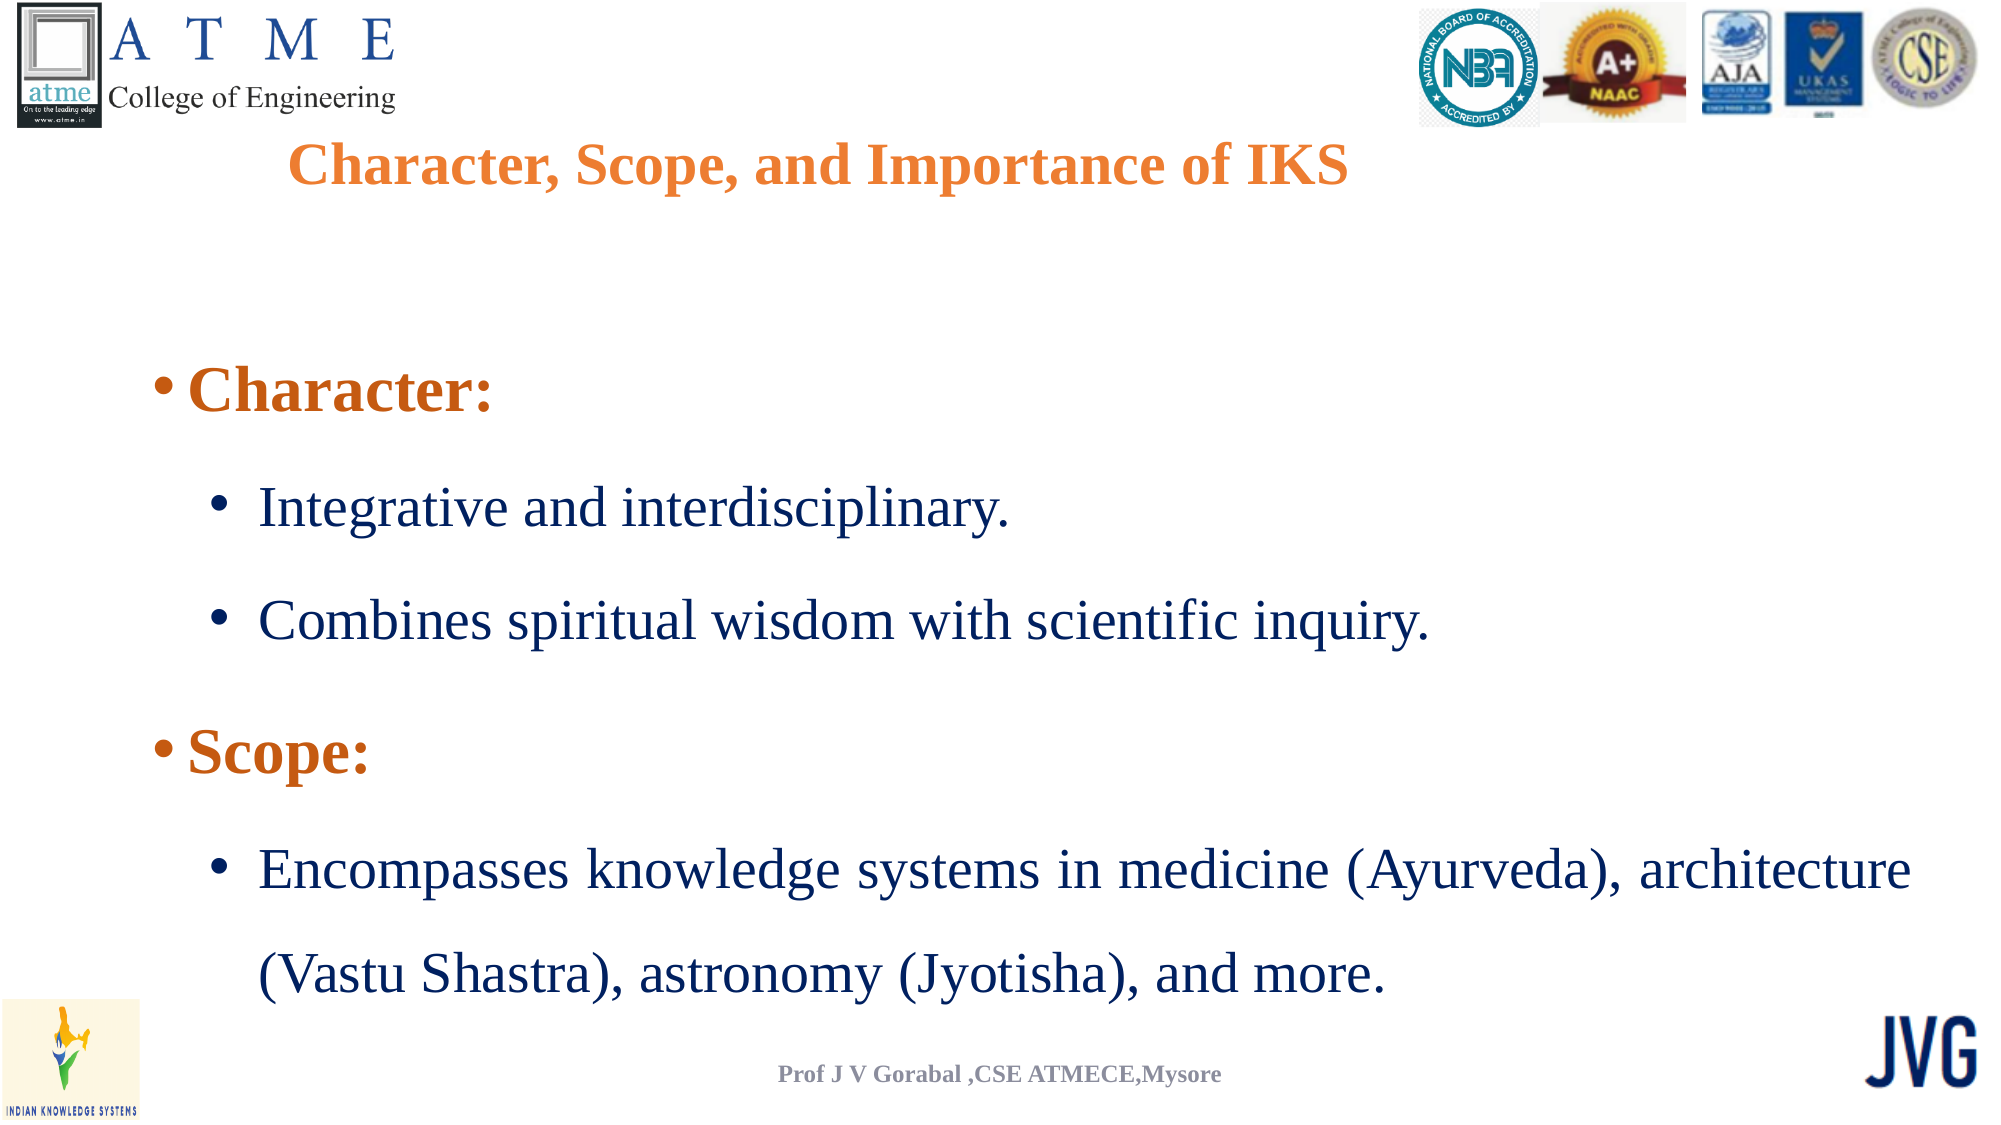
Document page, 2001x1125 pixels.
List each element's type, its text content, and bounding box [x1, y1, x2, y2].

title Character, Scope, and Importance of IKS [137, 59, 1863, 278]
picture [1419, 2, 1687, 59]
picture [1702, 2, 1983, 118]
picture [2, 999, 140, 1120]
picture [1494, 17, 1502, 25]
list Character: Integrative and interdisciplinary. Combines spiritual wisdom with scientific inquiry. Scope: Encompasses knowledge systems in medicine (Ayurveda), architecture (Vastu Shastra), astronomy (Jyotisha), and more. [137, 299, 1929, 1014]
picture [1853, 999, 2000, 1103]
picture [17, 2, 395, 128]
footer Prof J V Gorabal ,CSE ATMECE,Mysore [662, 1042, 1338, 1103]
